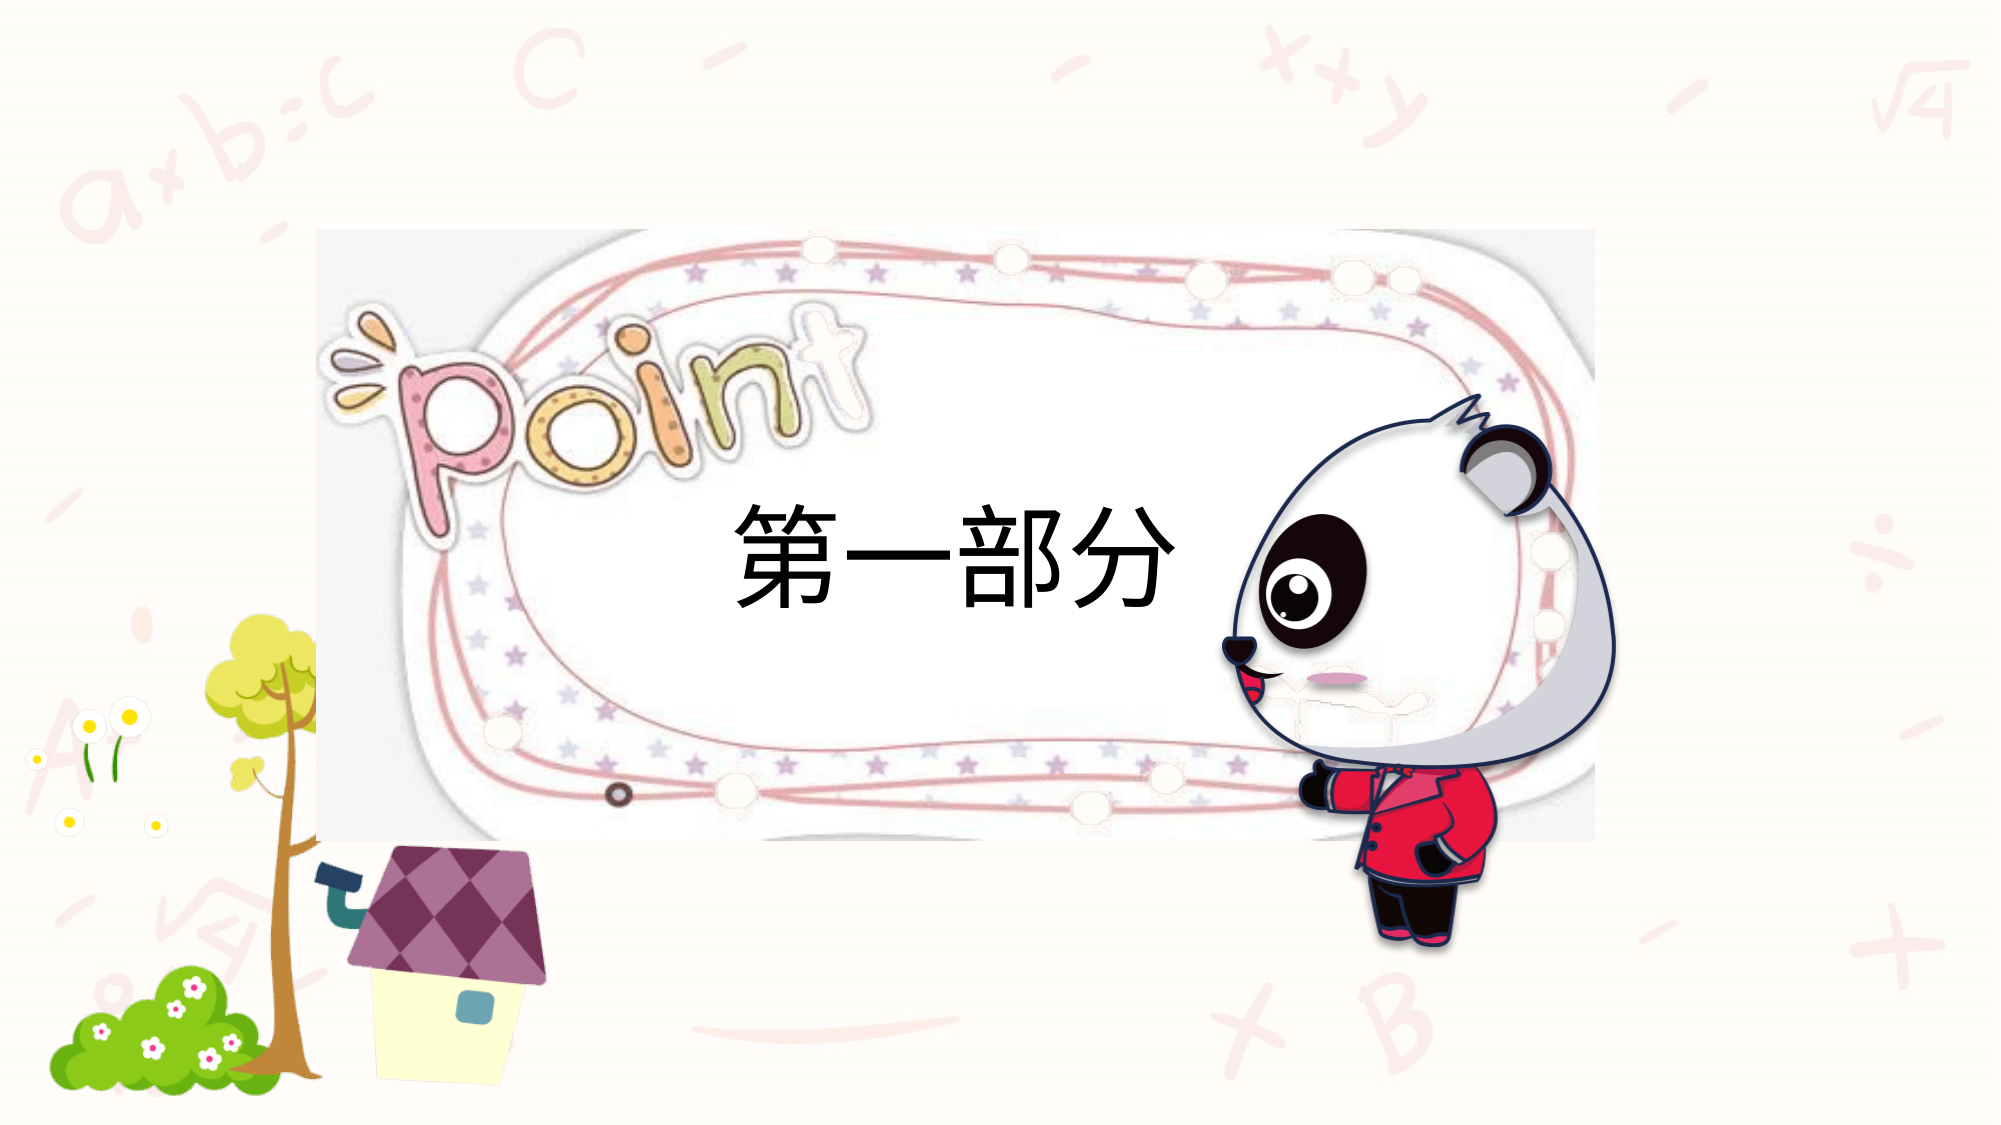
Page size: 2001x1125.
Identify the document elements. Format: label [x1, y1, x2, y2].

text_box [315, 229, 1638, 947]
picture [0, 589, 562, 1125]
